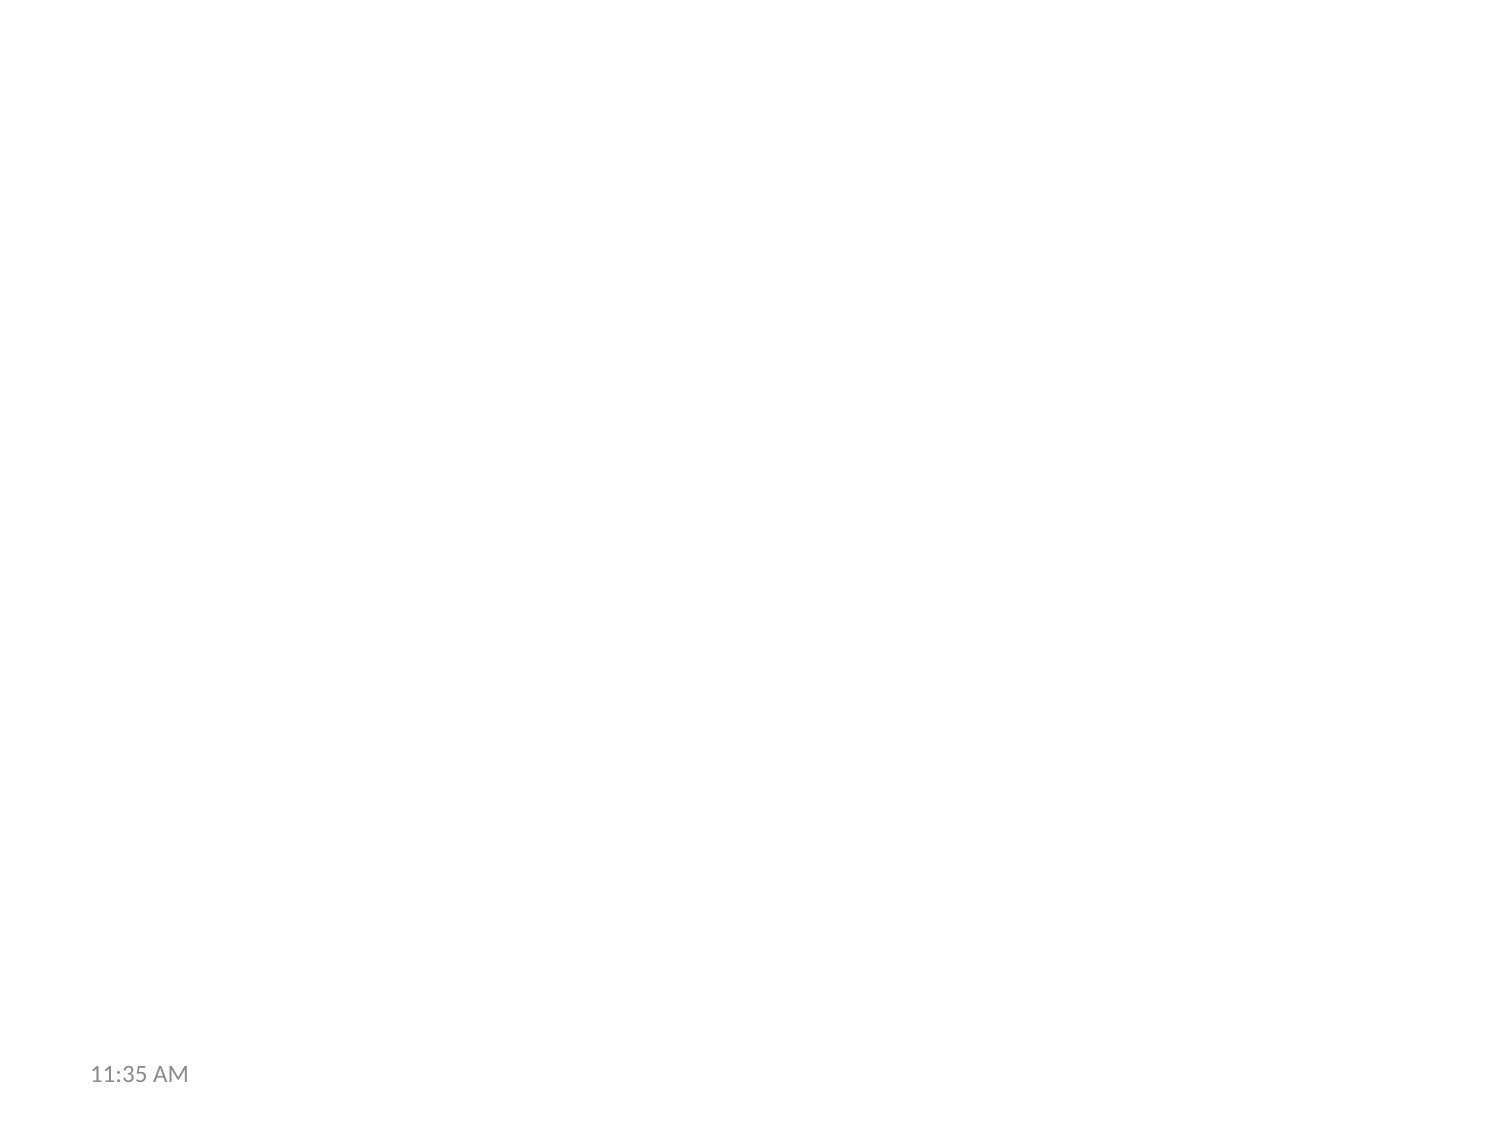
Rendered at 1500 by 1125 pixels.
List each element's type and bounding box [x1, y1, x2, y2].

slide_number [75, 1042, 425, 1103]
